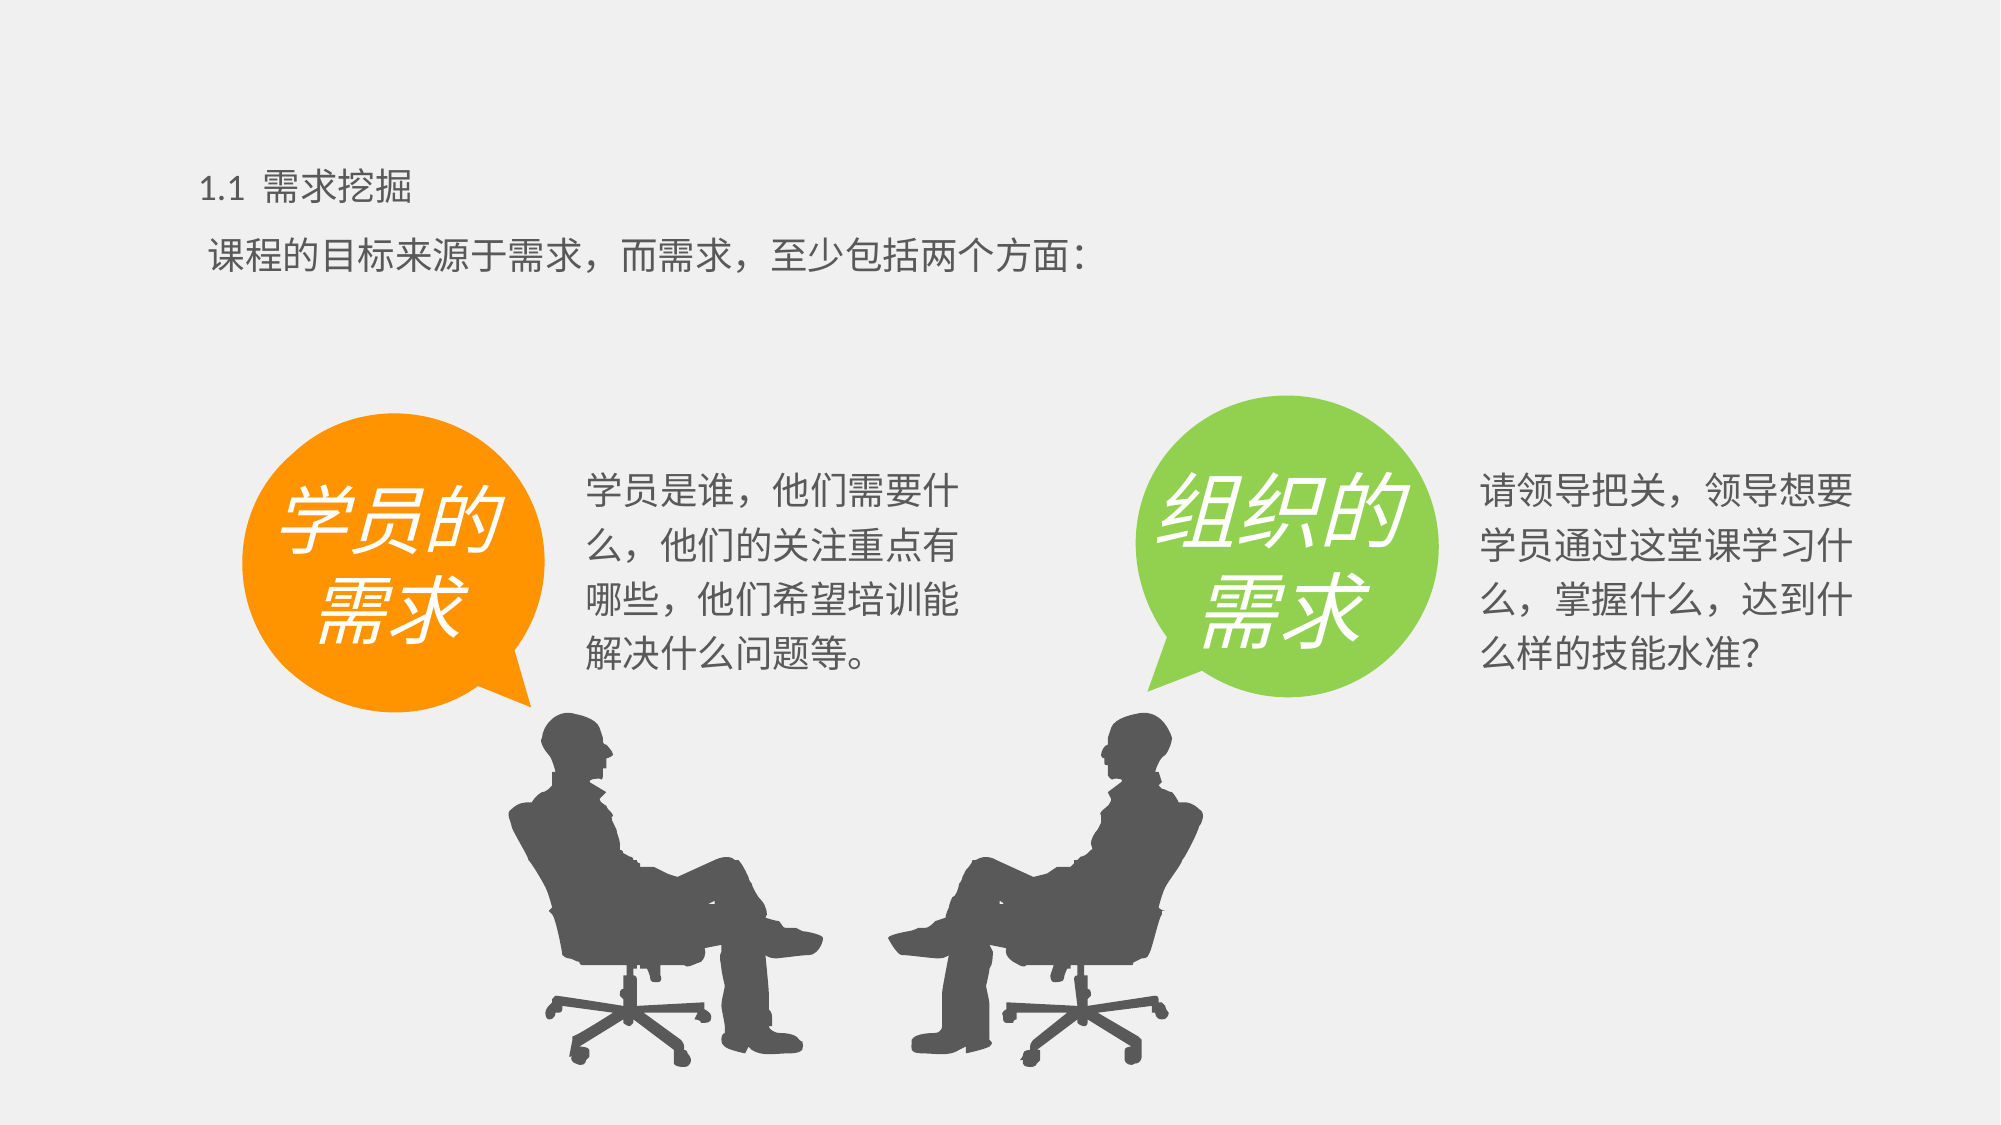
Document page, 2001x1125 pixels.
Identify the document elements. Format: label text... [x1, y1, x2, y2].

text_box 学员是谁，他们需要什么，他们的关注重点有哪些，他们希望培训能解决什么问题等。 [570, 451, 1009, 682]
text_box 请领导把关，领导想要学员通过这堂课学习什么，掌握什么，达到什么样的技能水准？ [1464, 451, 1903, 682]
text_box 1.1 需求挖掘 [183, 155, 428, 216]
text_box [225, 396, 558, 729]
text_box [1123, 380, 1456, 713]
text_box 课程的目标来源于需求，而需求，至少包括两个方面： [193, 224, 1123, 284]
text_box [888, 713, 1203, 1067]
text_box [508, 712, 823, 1067]
